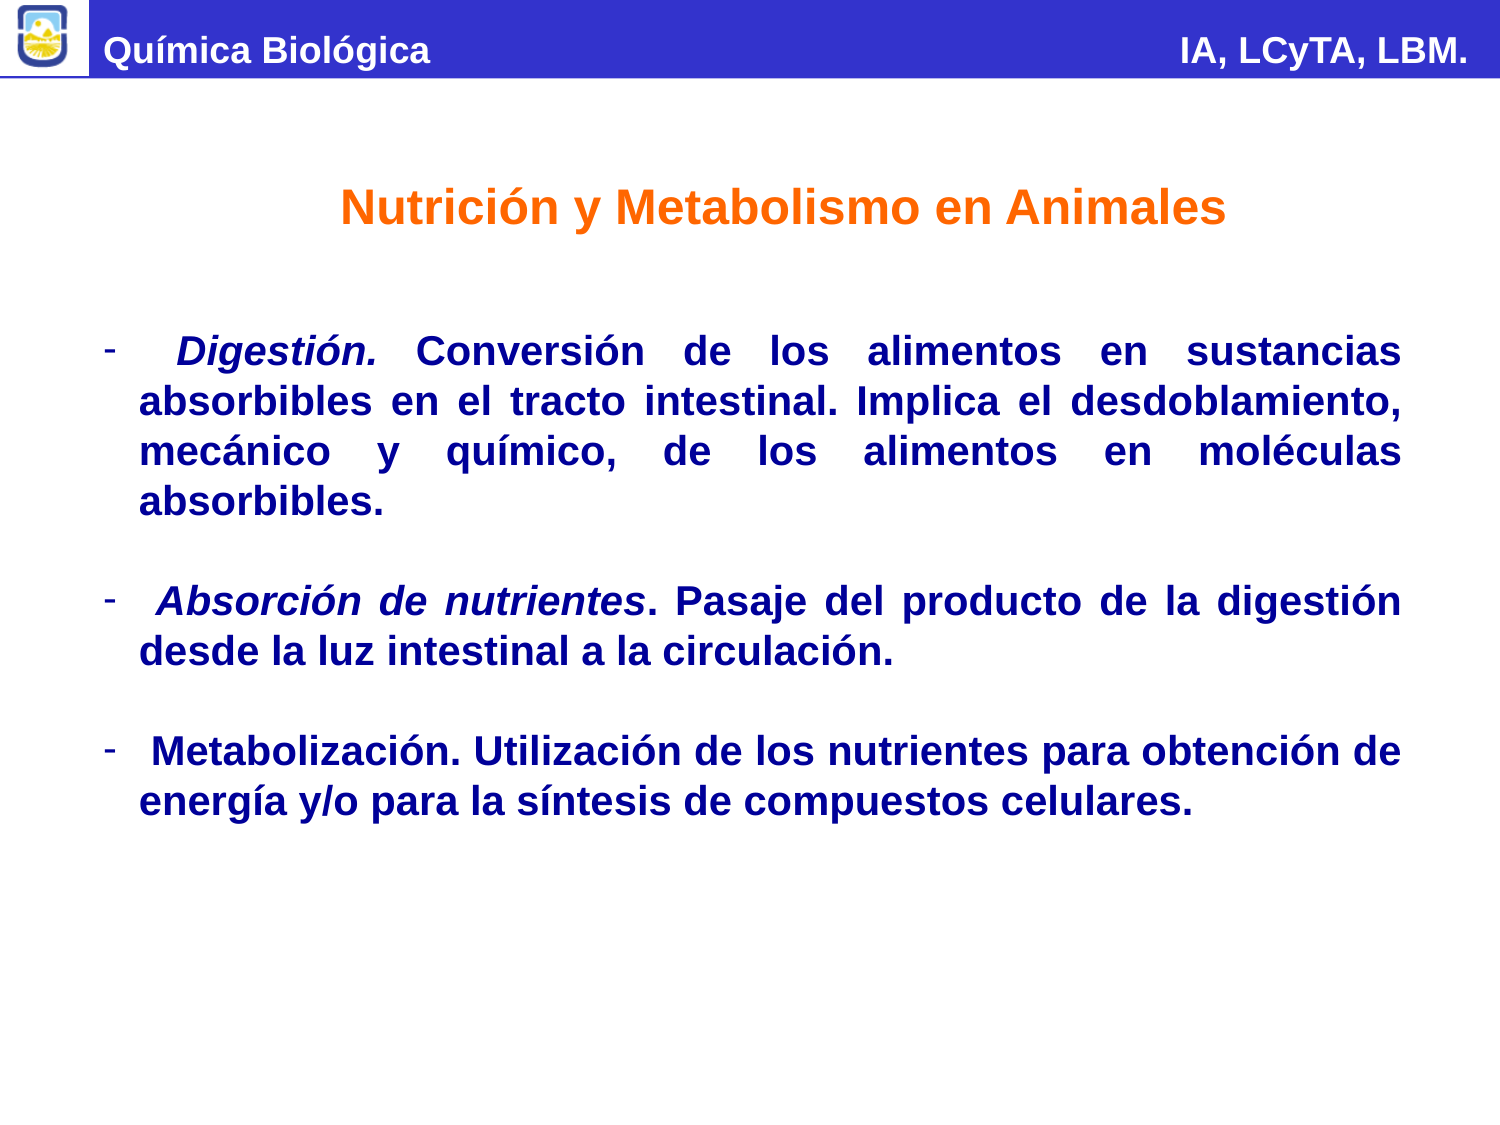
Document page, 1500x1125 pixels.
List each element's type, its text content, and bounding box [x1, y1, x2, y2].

text_box Nutrición y Metabolismo en Animales [325, 167, 1243, 243]
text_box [0, 0, 1500, 83]
text_box Digestión. Conversión de los alimentos en sustancias absorbibles en el tracto intestinal. Implica el desdoblamiento, mecánico y químico, de los alimentos en moléculas absorbibles. Absorción de nutrientes. Pasaje del producto de la digestión desde la luz intestinal a la circulación. Metabolización. Utilización de los nutrientes para obtención de energía y/o para la síntesis de compuestos celulares. [88, 315, 1418, 832]
